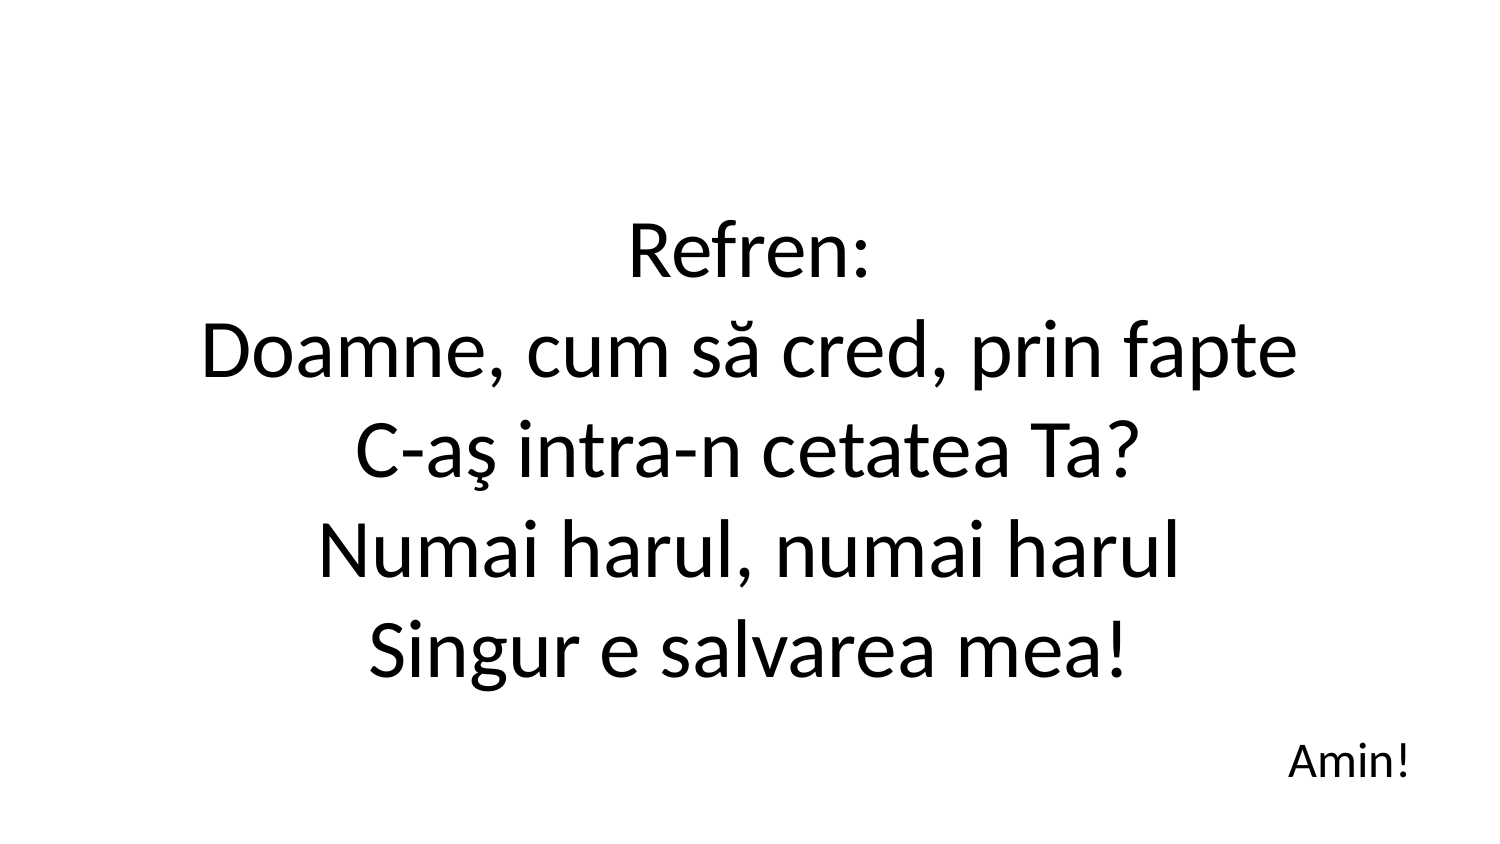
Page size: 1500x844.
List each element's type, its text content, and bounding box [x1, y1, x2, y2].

text_box Refren: Doamne, cum să cred, prin fapte C-aş intra-n cetatea Ta? Numai harul, numai harul Singur e salvarea mea! [185, 142, 1315, 702]
text_box Amin! [1273, 674, 1427, 795]
